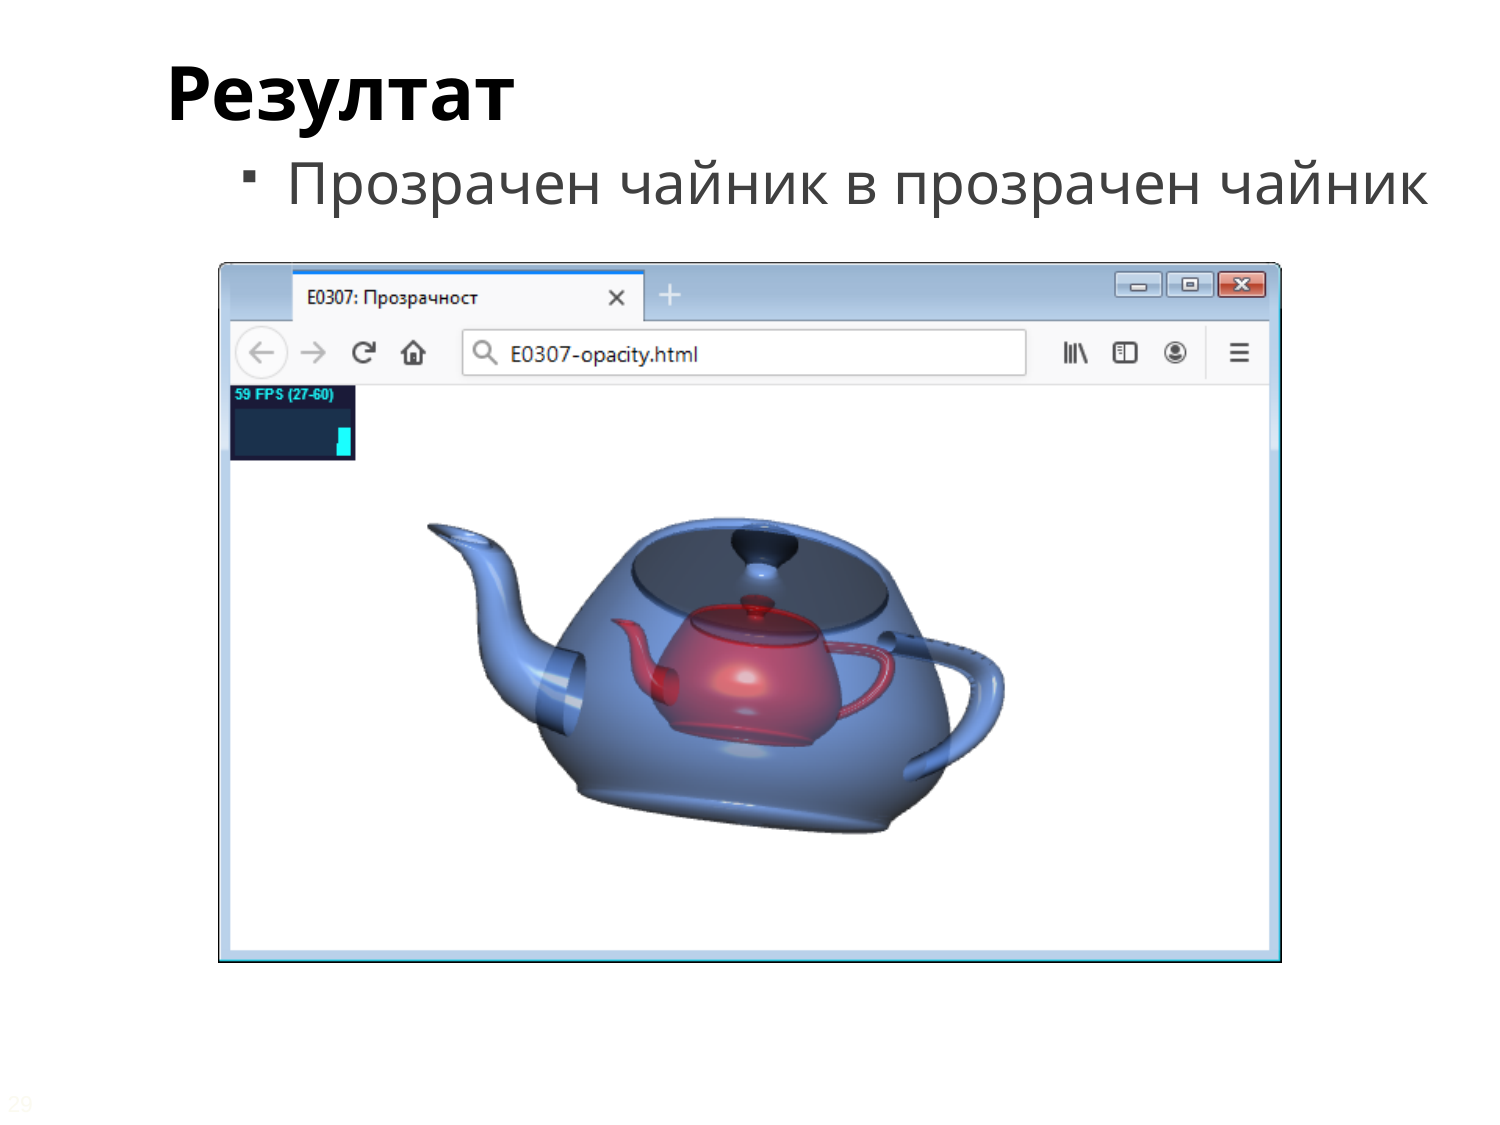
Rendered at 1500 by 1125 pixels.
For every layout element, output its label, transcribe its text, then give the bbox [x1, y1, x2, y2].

picture [218, 262, 1282, 963]
list Резултат Прозрачен чайник в прозрачен чайник [150, 37, 1488, 1113]
